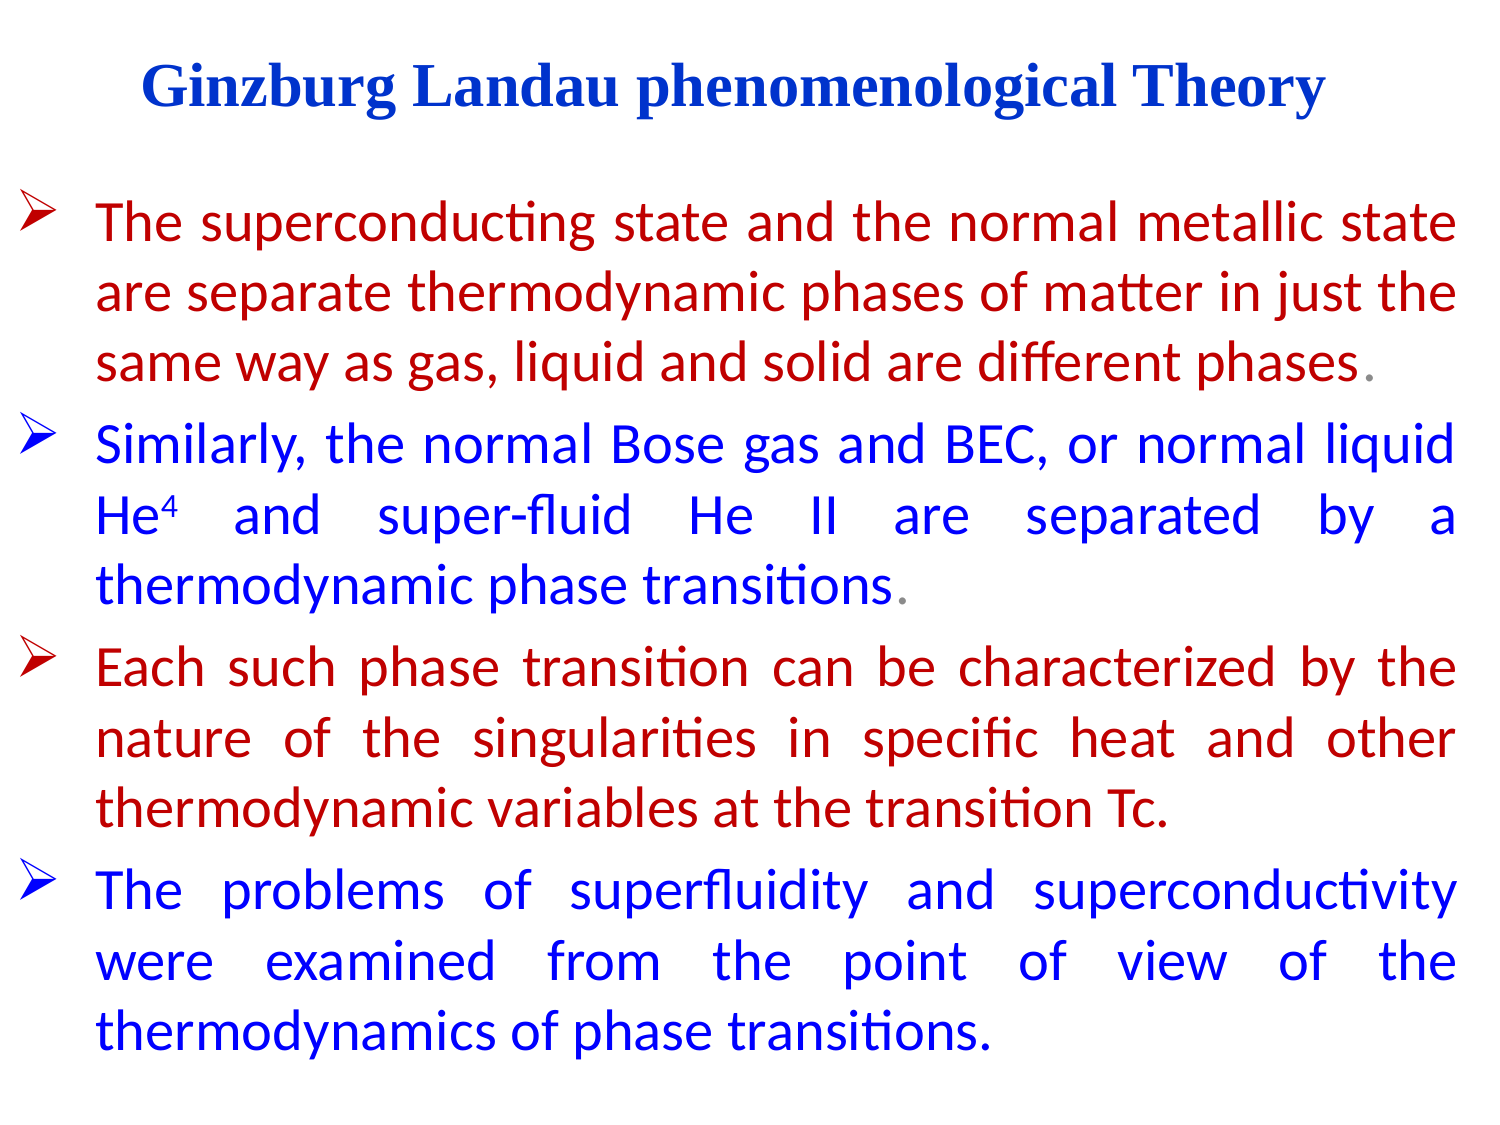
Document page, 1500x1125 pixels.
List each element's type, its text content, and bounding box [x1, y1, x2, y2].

subtitle The superconducting state and the normal metallic state are separate thermodynamic phases of matter in just the same way as gas, liquid and solid are different phases. Similarly, the normal Bose gas and BEC, or normal liquid He4 and super-fluid He II are separated by a thermodynamic phase transitions. Each such phase transition can be characterized by the nature of the singularities in specific heat and other thermodynamic variables at the transition Tc. The problems of superfluidity and superconductivity were examined from the point of view of the thermodynamics of phase transitions. [0, 174, 1475, 1125]
title Ginzburg Landau phenomenological Theory [125, 0, 1400, 163]
